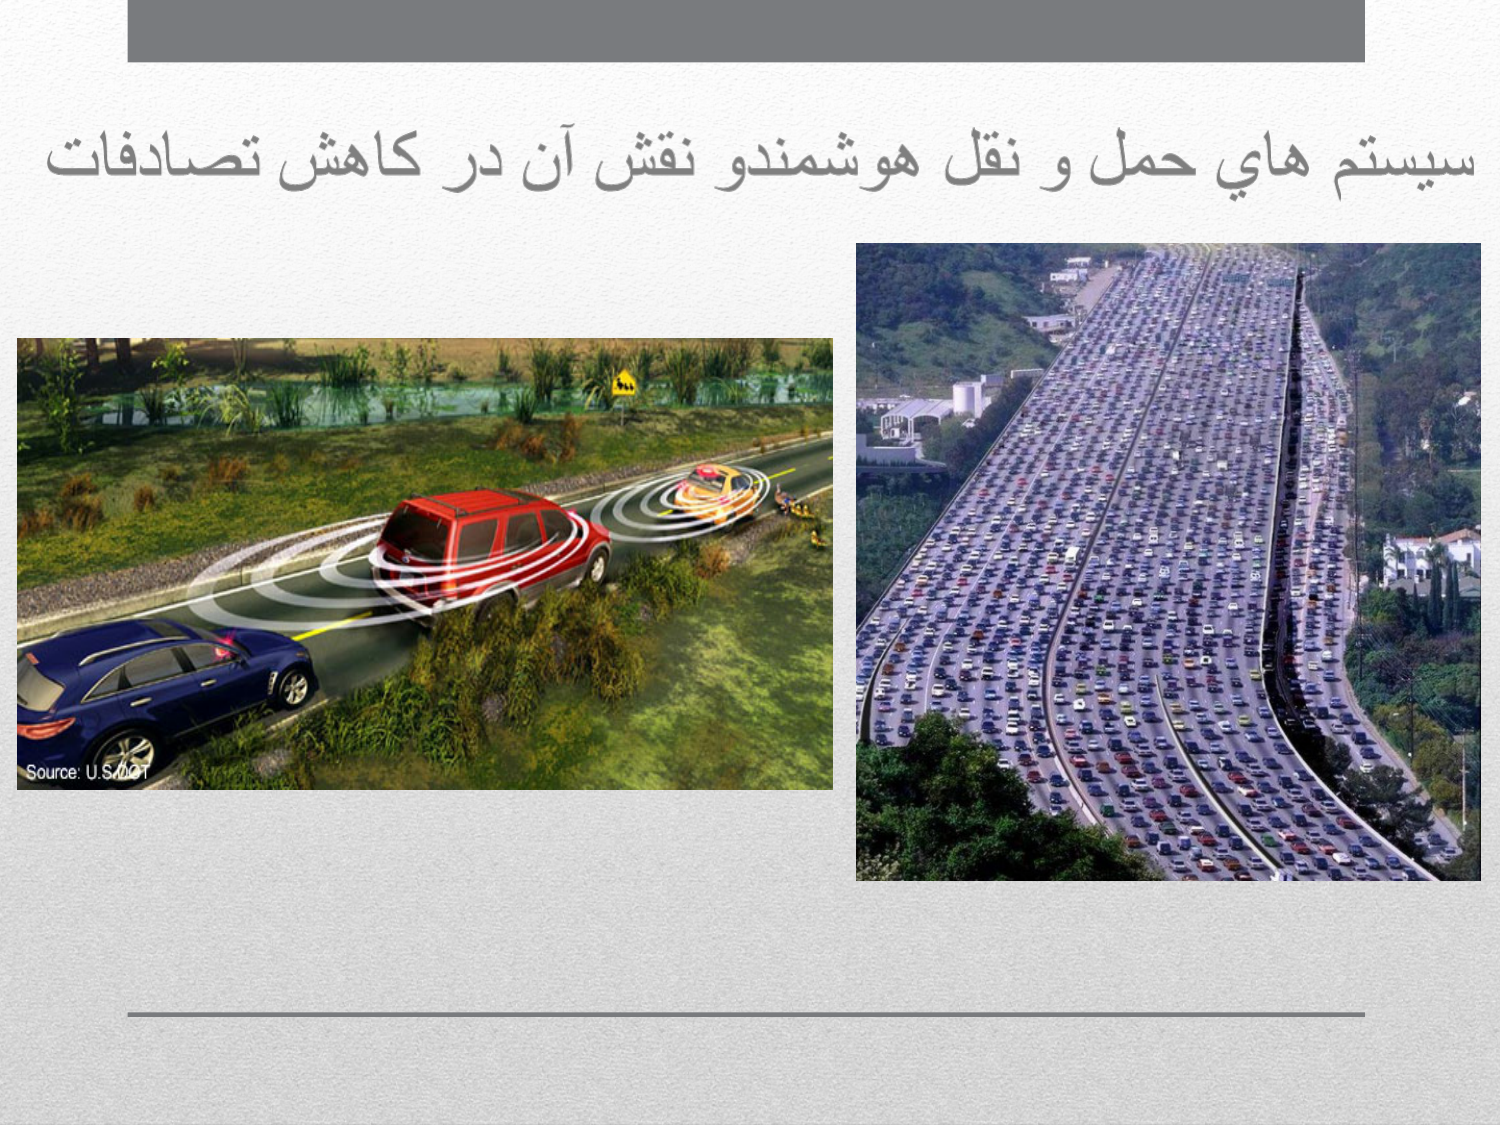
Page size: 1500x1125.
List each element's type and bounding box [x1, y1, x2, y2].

picture [0, 89, 1500, 249]
picture [16, 337, 833, 791]
list [855, 260, 1481, 882]
